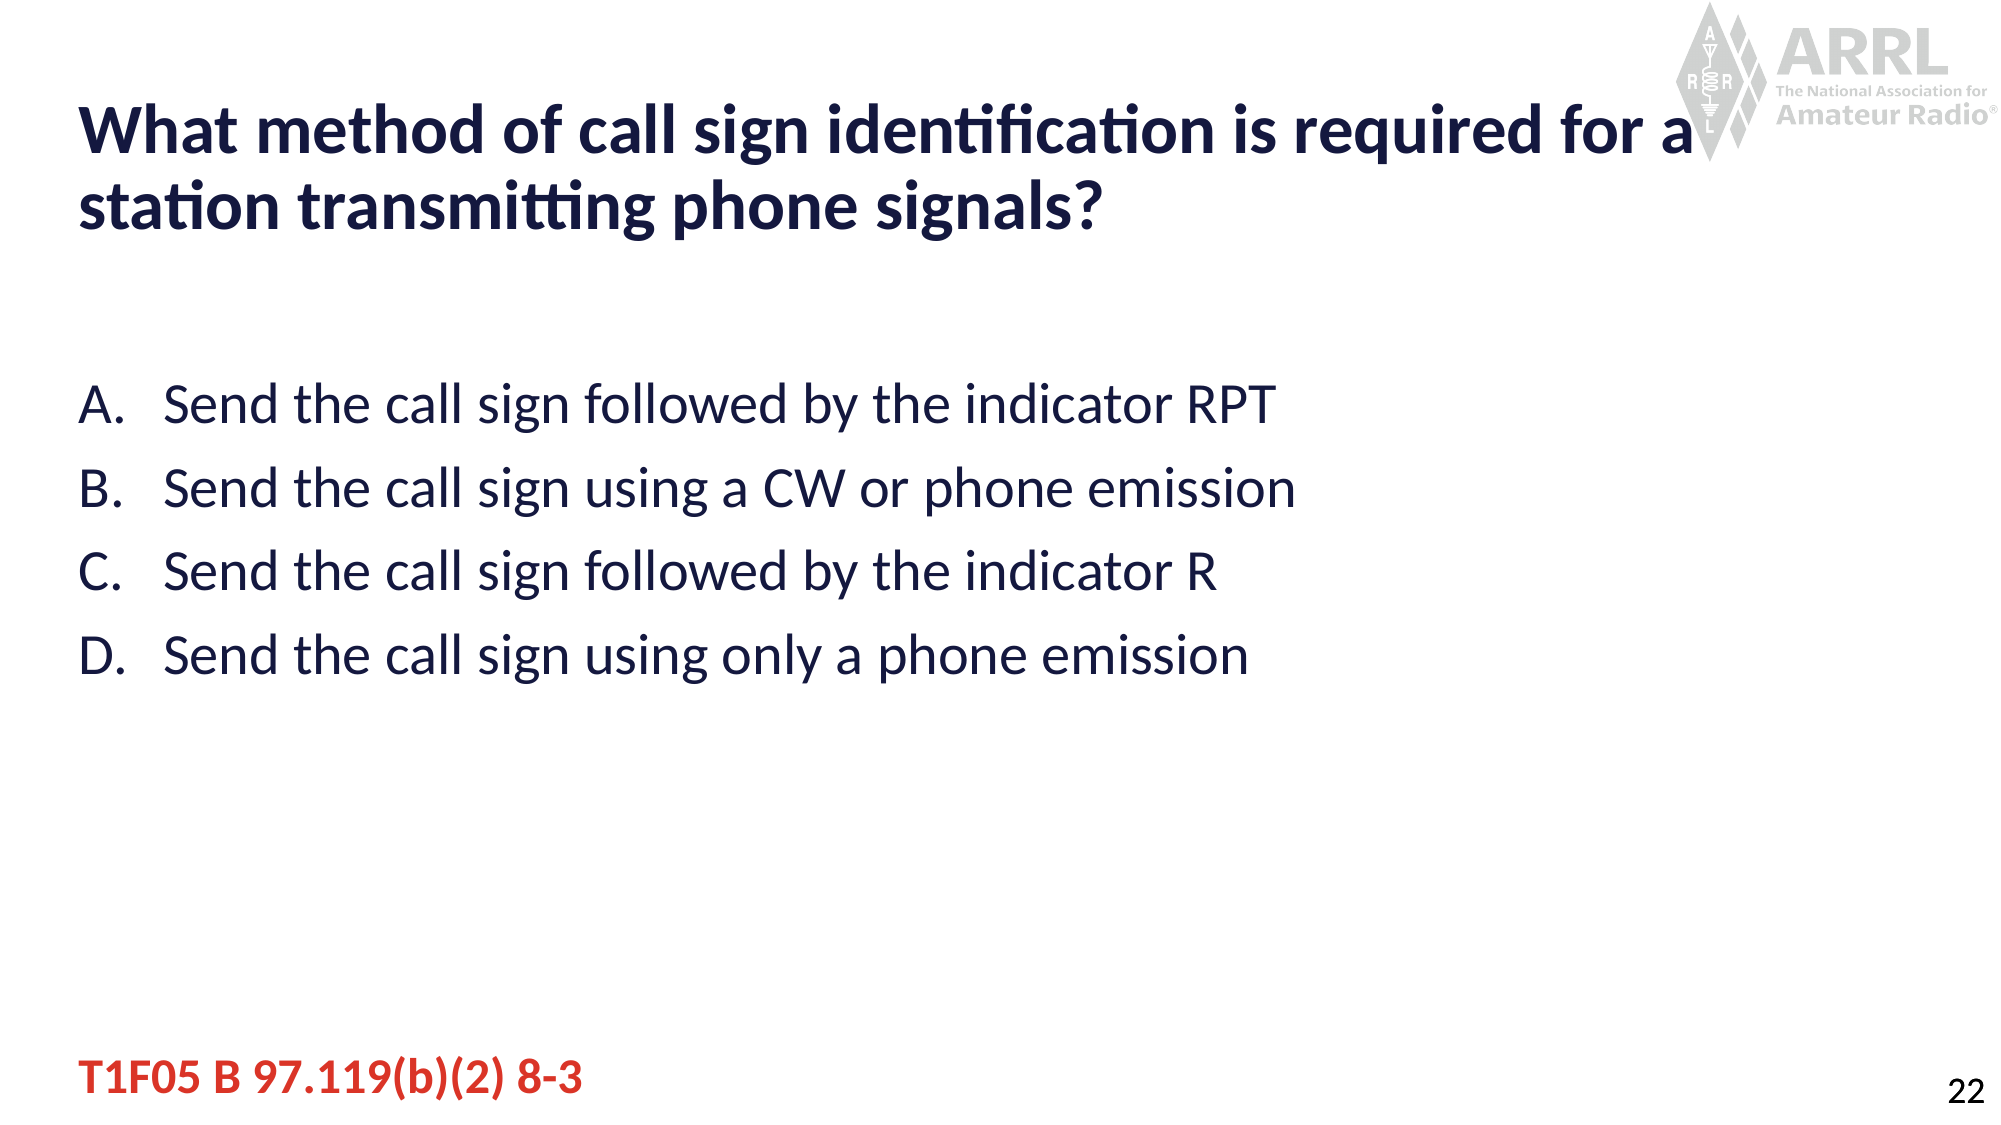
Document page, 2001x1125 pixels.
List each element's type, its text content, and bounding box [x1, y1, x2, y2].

list Send the call sign followed by the indicator RPT Send the call sign using a CW or phone emission Send the call sign followed by the indicator R Send the call sign using only a phone emission [63, 365, 1863, 989]
title What method of call sign identification is required for a station transmitting phone signals? [63, 59, 1863, 278]
text_box T1F05 B 97.119(b)(2) 8-3 [63, 1036, 921, 1112]
picture [1674, 0, 2000, 164]
